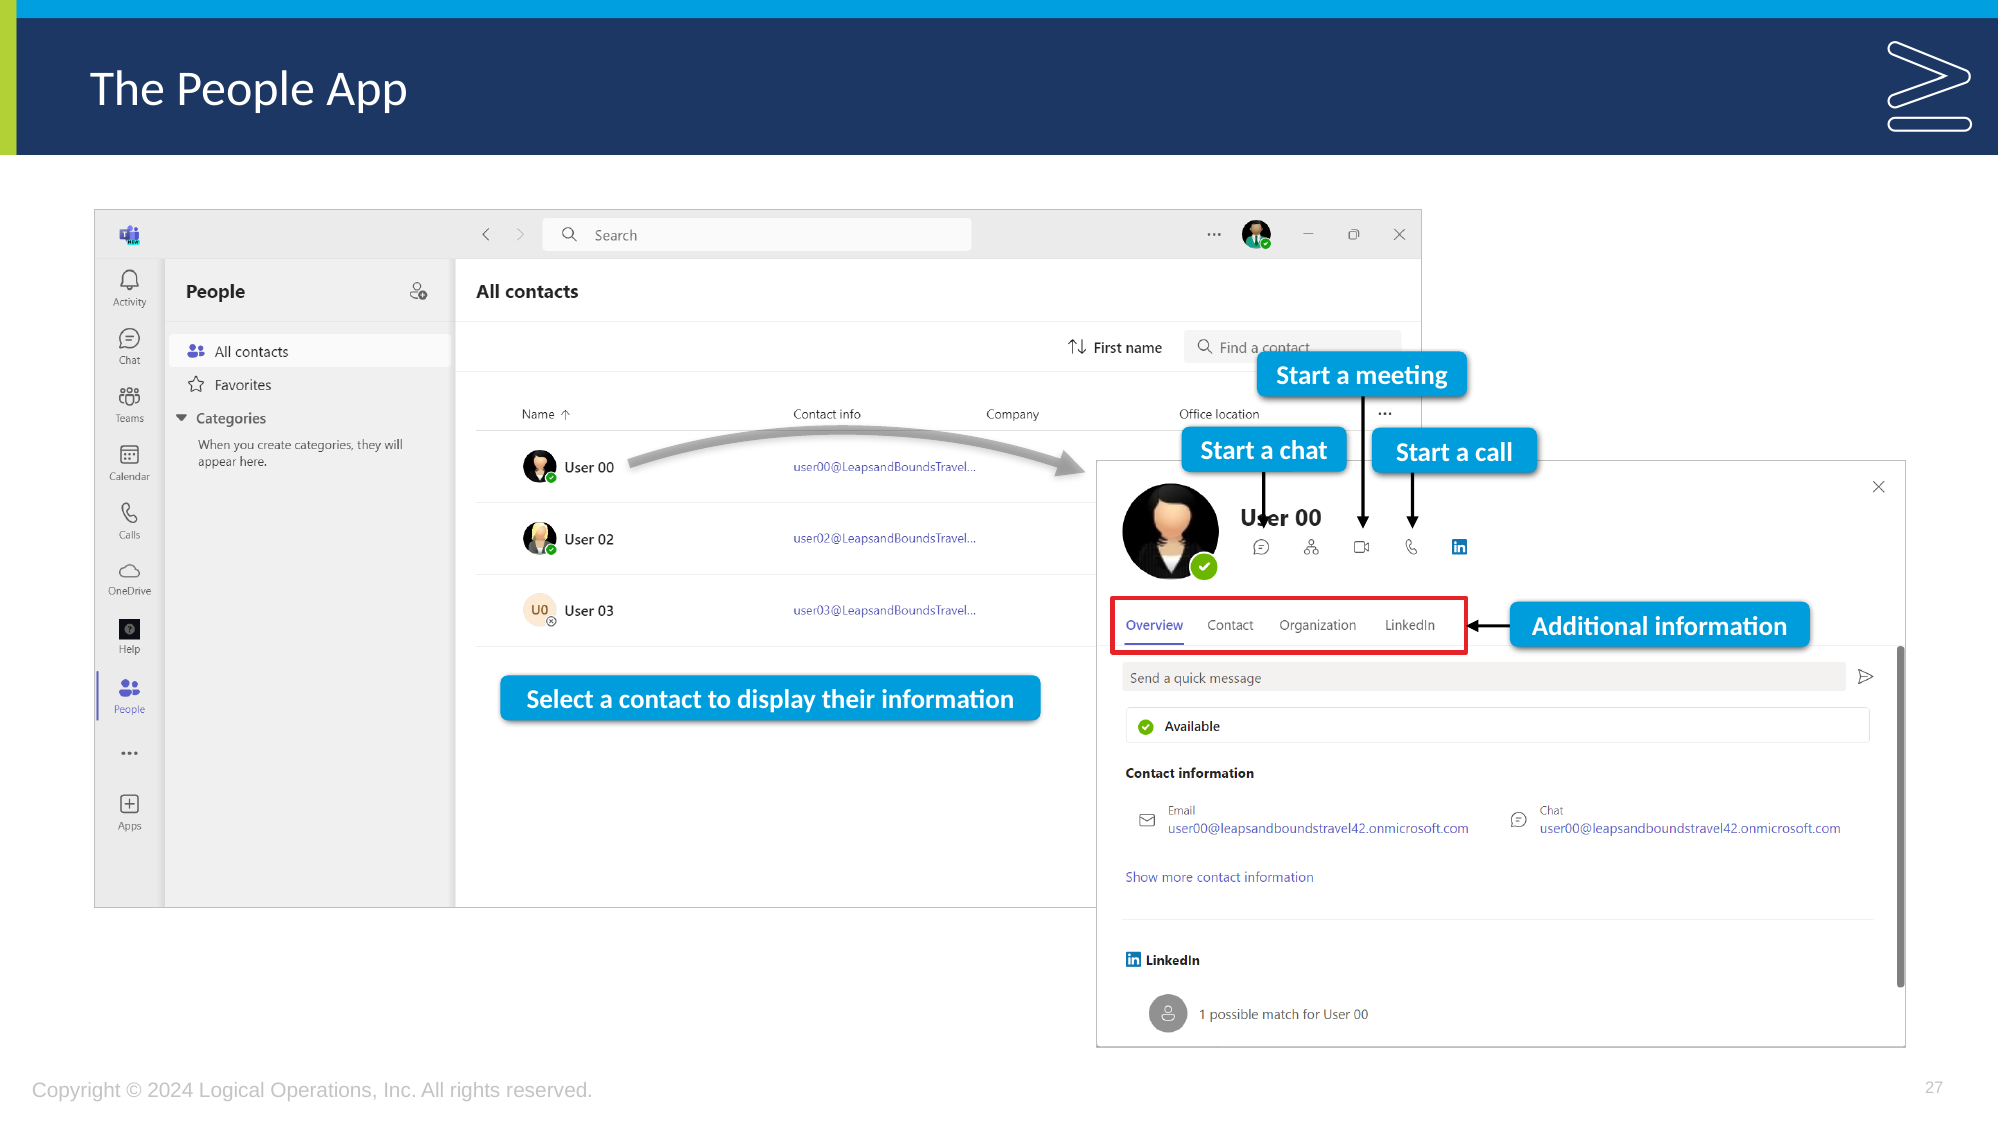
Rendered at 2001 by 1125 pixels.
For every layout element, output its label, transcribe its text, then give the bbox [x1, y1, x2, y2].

title The People App [74, 16, 1850, 155]
picture [1850, 19, 1998, 155]
slide_number 27 [1491, 1057, 1959, 1118]
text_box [93, 209, 1907, 1048]
picture [0, 0, 74, 155]
